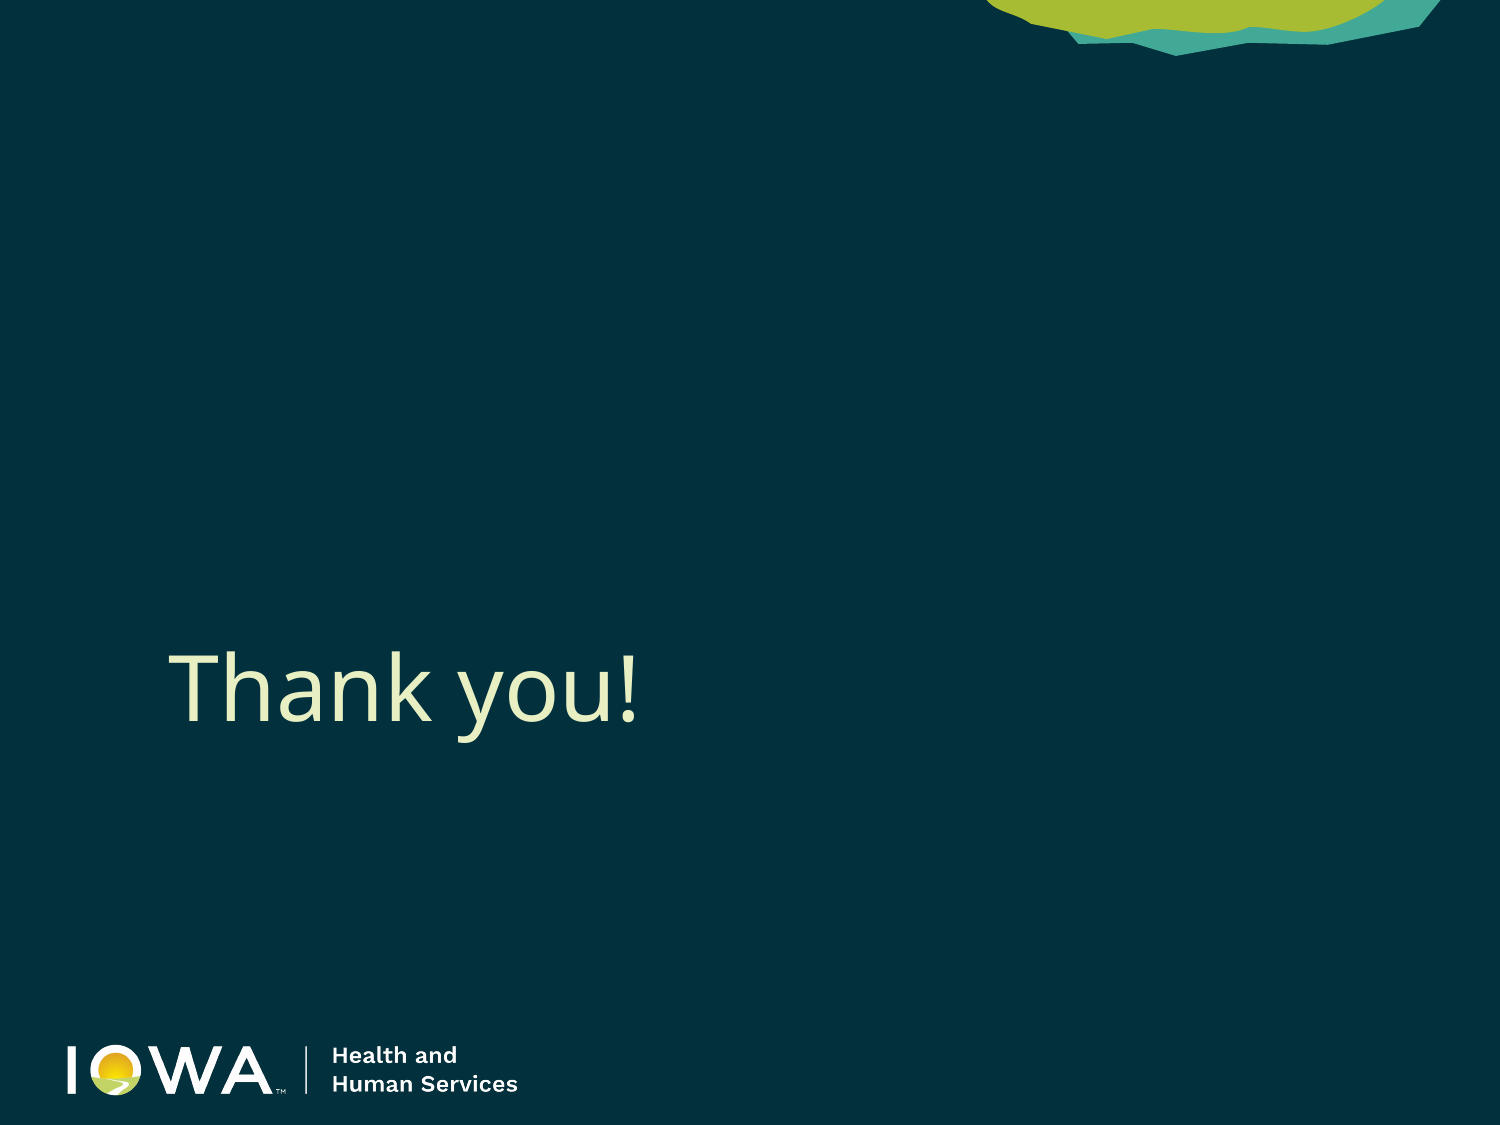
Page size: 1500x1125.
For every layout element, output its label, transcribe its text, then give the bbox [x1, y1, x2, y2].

picture [395, 1047, 405, 1062]
title Thank you! [153, 280, 1397, 749]
picture [222, 1047, 271, 1093]
picture [401, 1080, 411, 1091]
picture [461, 1081, 470, 1091]
picture [378, 1047, 382, 1062]
picture [68, 1047, 75, 1093]
picture [387, 1080, 398, 1091]
picture [416, 1052, 427, 1063]
picture [334, 1077, 346, 1091]
picture [91, 1045, 141, 1095]
picture [384, 1049, 392, 1063]
picture [494, 1080, 504, 1091]
picture [480, 1080, 490, 1091]
picture [364, 1052, 374, 1063]
picture [444, 1047, 455, 1062]
picture [365, 1080, 376, 1091]
picture [435, 1052, 441, 1062]
picture [451, 1081, 455, 1091]
picture [508, 1081, 516, 1091]
picture [351, 1081, 361, 1091]
picture [422, 1076, 434, 1091]
picture [334, 1048, 346, 1062]
picture [149, 1047, 221, 1093]
picture [377, 1080, 383, 1091]
picture [437, 1080, 448, 1091]
picture [350, 1052, 361, 1063]
